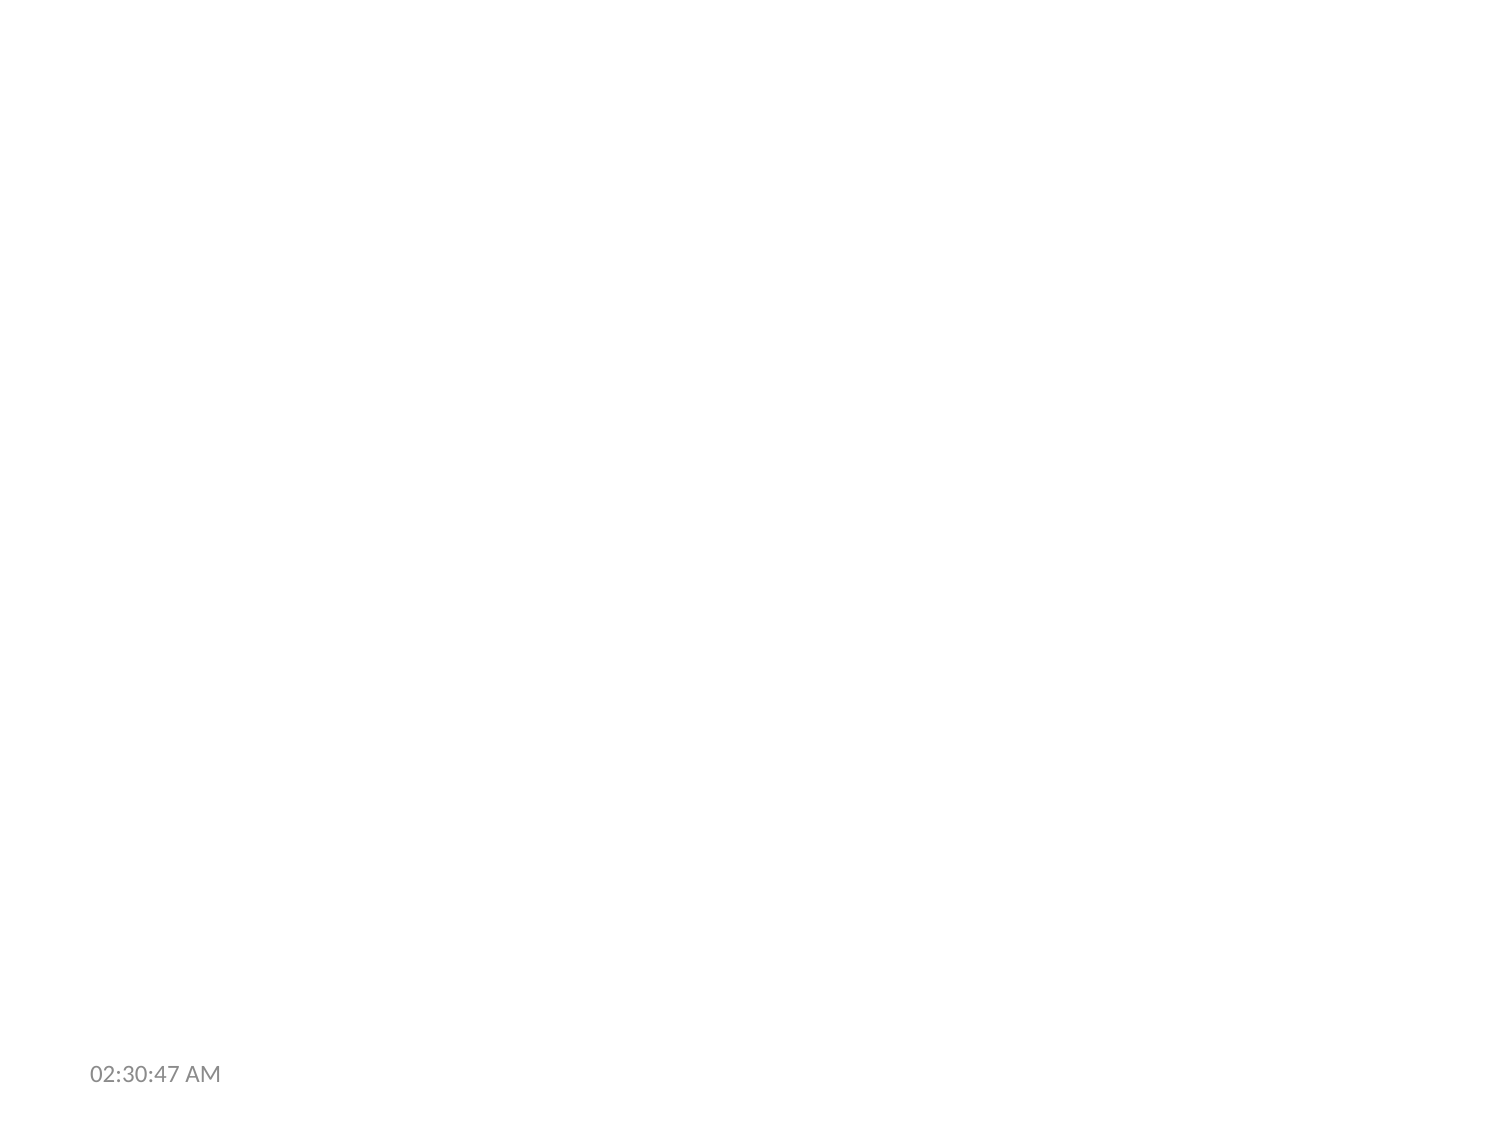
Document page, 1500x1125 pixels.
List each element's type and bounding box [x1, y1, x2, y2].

slide_number [75, 1042, 425, 1103]
